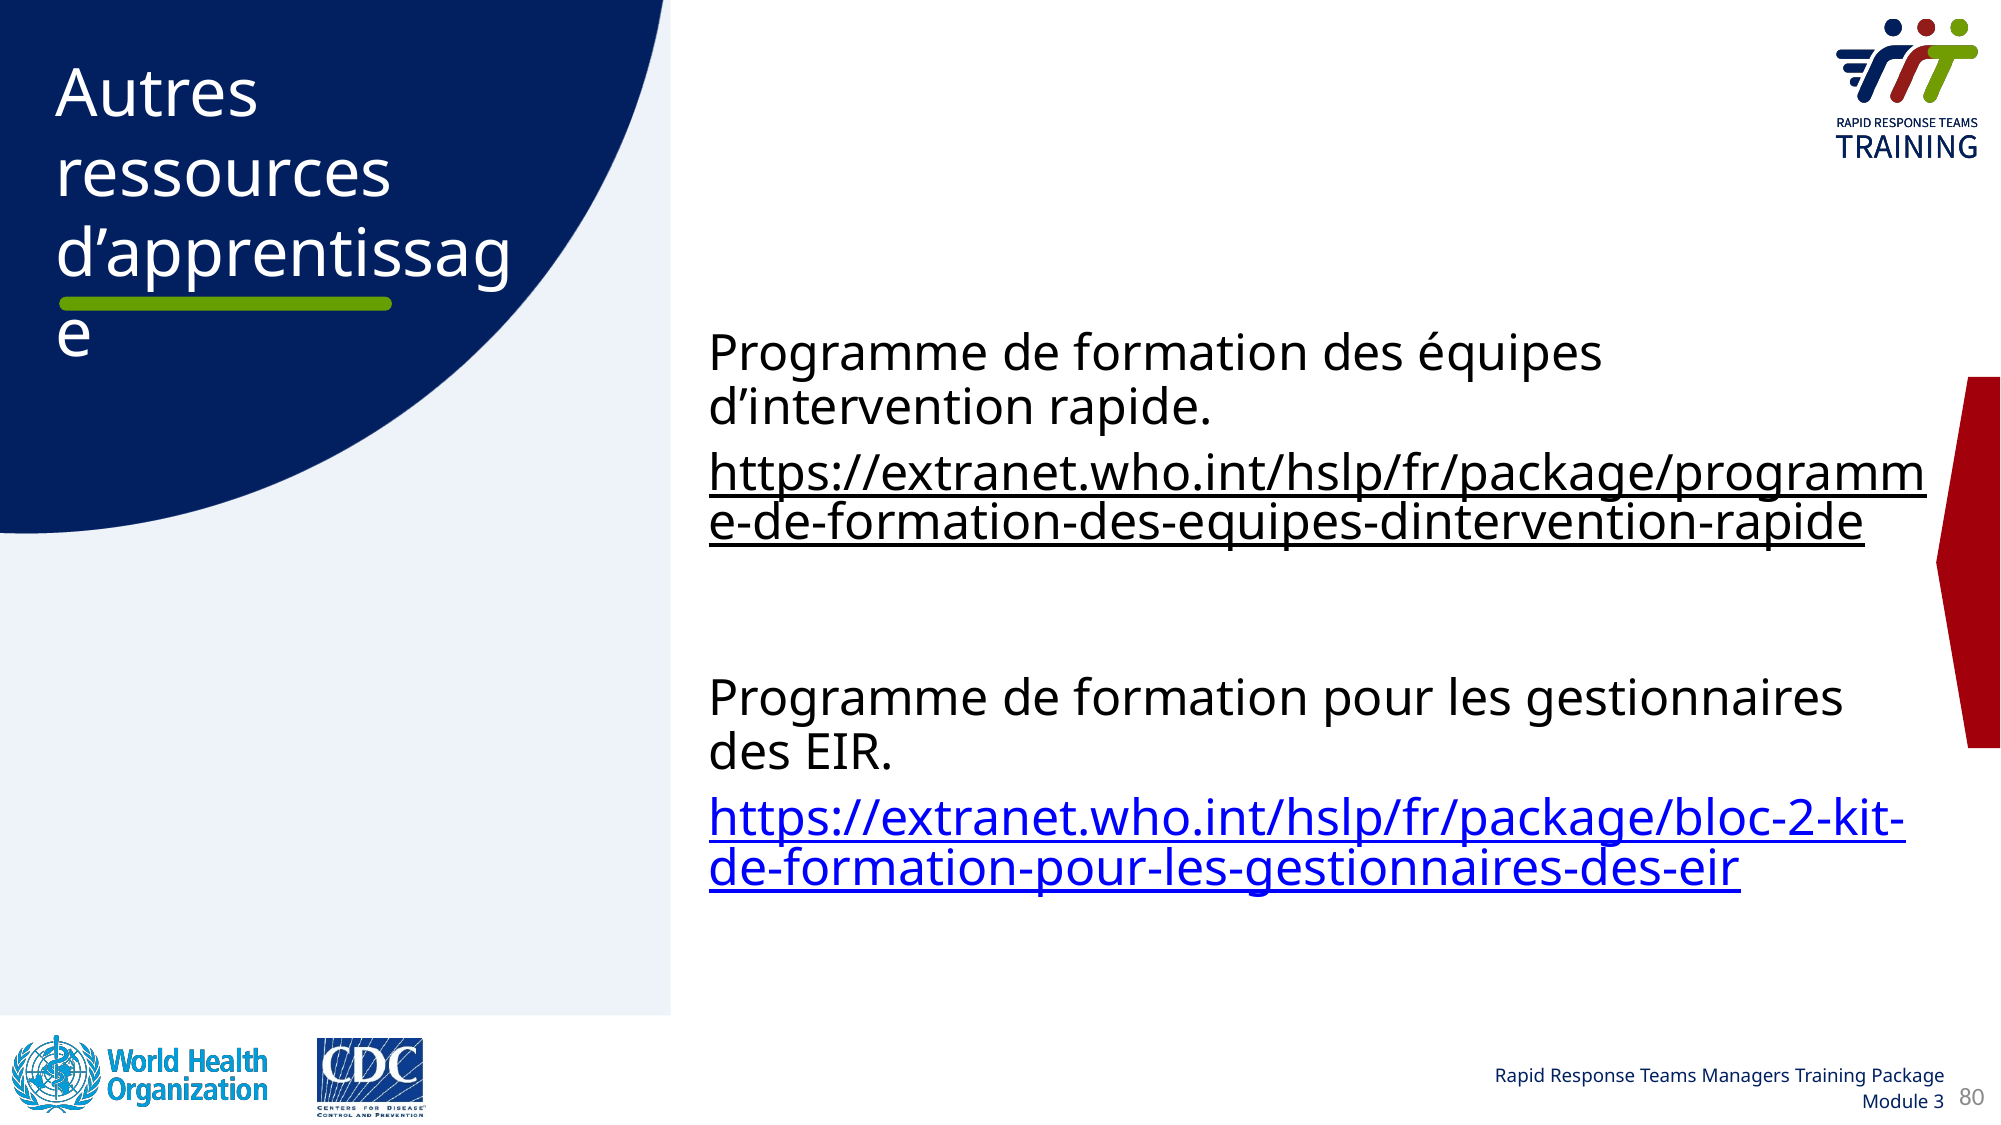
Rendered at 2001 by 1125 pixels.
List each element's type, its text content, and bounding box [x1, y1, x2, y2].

picture [40, 1062, 47, 1070]
slide_number 80 [1918, 1067, 2000, 1125]
picture [30, 1083, 37, 1091]
picture [34, 1054, 43, 1078]
picture [24, 1054, 36, 1087]
picture [0, 0, 670, 538]
picture [46, 1056, 54, 1062]
list Programme de formation des équipes d’intervention rapide. https://extranet.who.int/hslp/fr/package/programme-de-formation-des-equipes-dintervention-rapide Programme de formation pour les gestionnaires des EIR. https://extranet.who.int/hslp/fr/package/bloc-2-kit-de-formation-pour-les-gestionnaires-des-eir [700, 137, 1937, 1049]
picture [317, 1038, 426, 1117]
picture [71, 1053, 90, 1091]
picture [12, 1083, 48, 1113]
picture [36, 1088, 78, 1105]
picture [22, 1062, 26, 1077]
picture [1835, 19, 1978, 167]
picture [50, 1108, 62, 1113]
picture [59, 1035, 267, 1113]
picture [12, 1035, 54, 1068]
